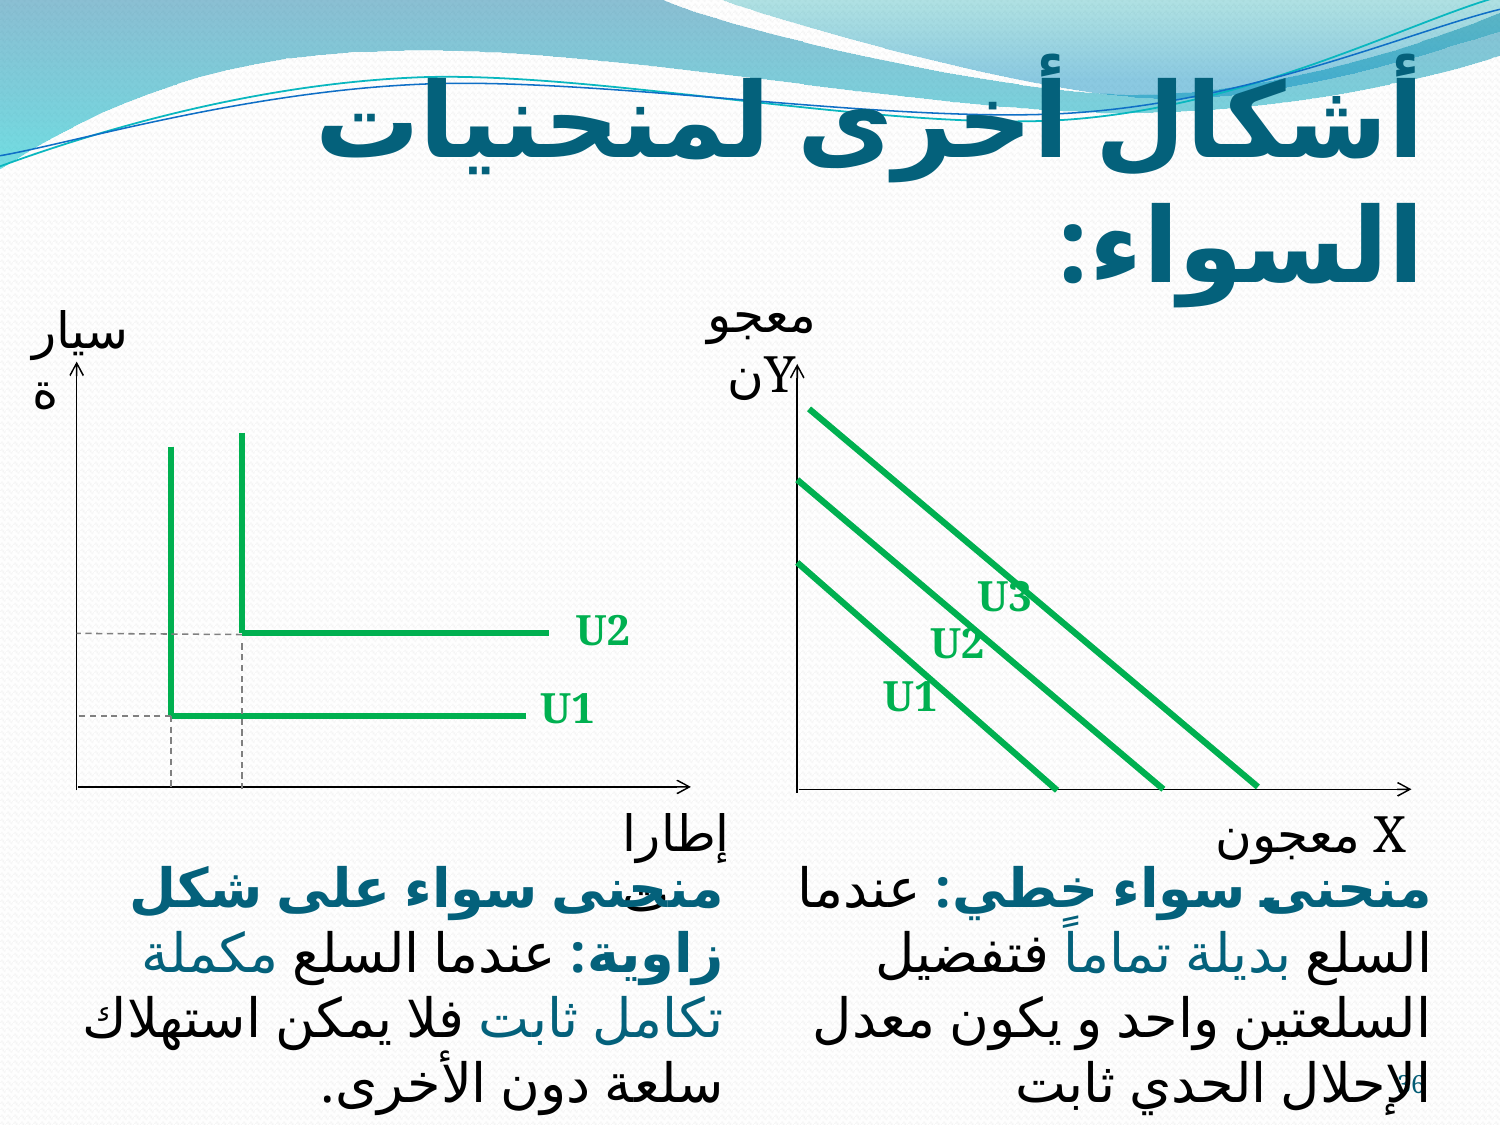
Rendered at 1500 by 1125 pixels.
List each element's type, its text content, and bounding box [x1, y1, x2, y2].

title أشكال أخرى لمنحنيات السواء: [75, 115, 1425, 303]
text_box U3 [1163, 794, 1264, 801]
text_box إطارات [608, 793, 774, 929]
list [801, 479, 806, 562]
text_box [796, 562, 1058, 791]
text_box معجونY [679, 274, 845, 410]
text_box منحنى سواء على شكل زاوية: عندما السلع مكملة تكامل ثابت فلا يمكن استهلاك سلعة دون الأخرى. [17, 845, 739, 1121]
text_box سيارة [17, 290, 160, 426]
title دخل المستهلك وإمكانات الإنفاق: [1058, 566, 1063, 788]
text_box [808, 408, 1259, 788]
text_box U2 [560, 596, 656, 662]
text_box معجون X [1163, 794, 1459, 870]
text_box منحنى سواء خطي: عندما السلع بديلة تماماً فتفضيل السلعتين واحد و يكون معدل الإحلال الحدي ثابت [772, 845, 1447, 1121]
text_box U1 [525, 674, 620, 739]
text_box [796, 479, 802, 562]
